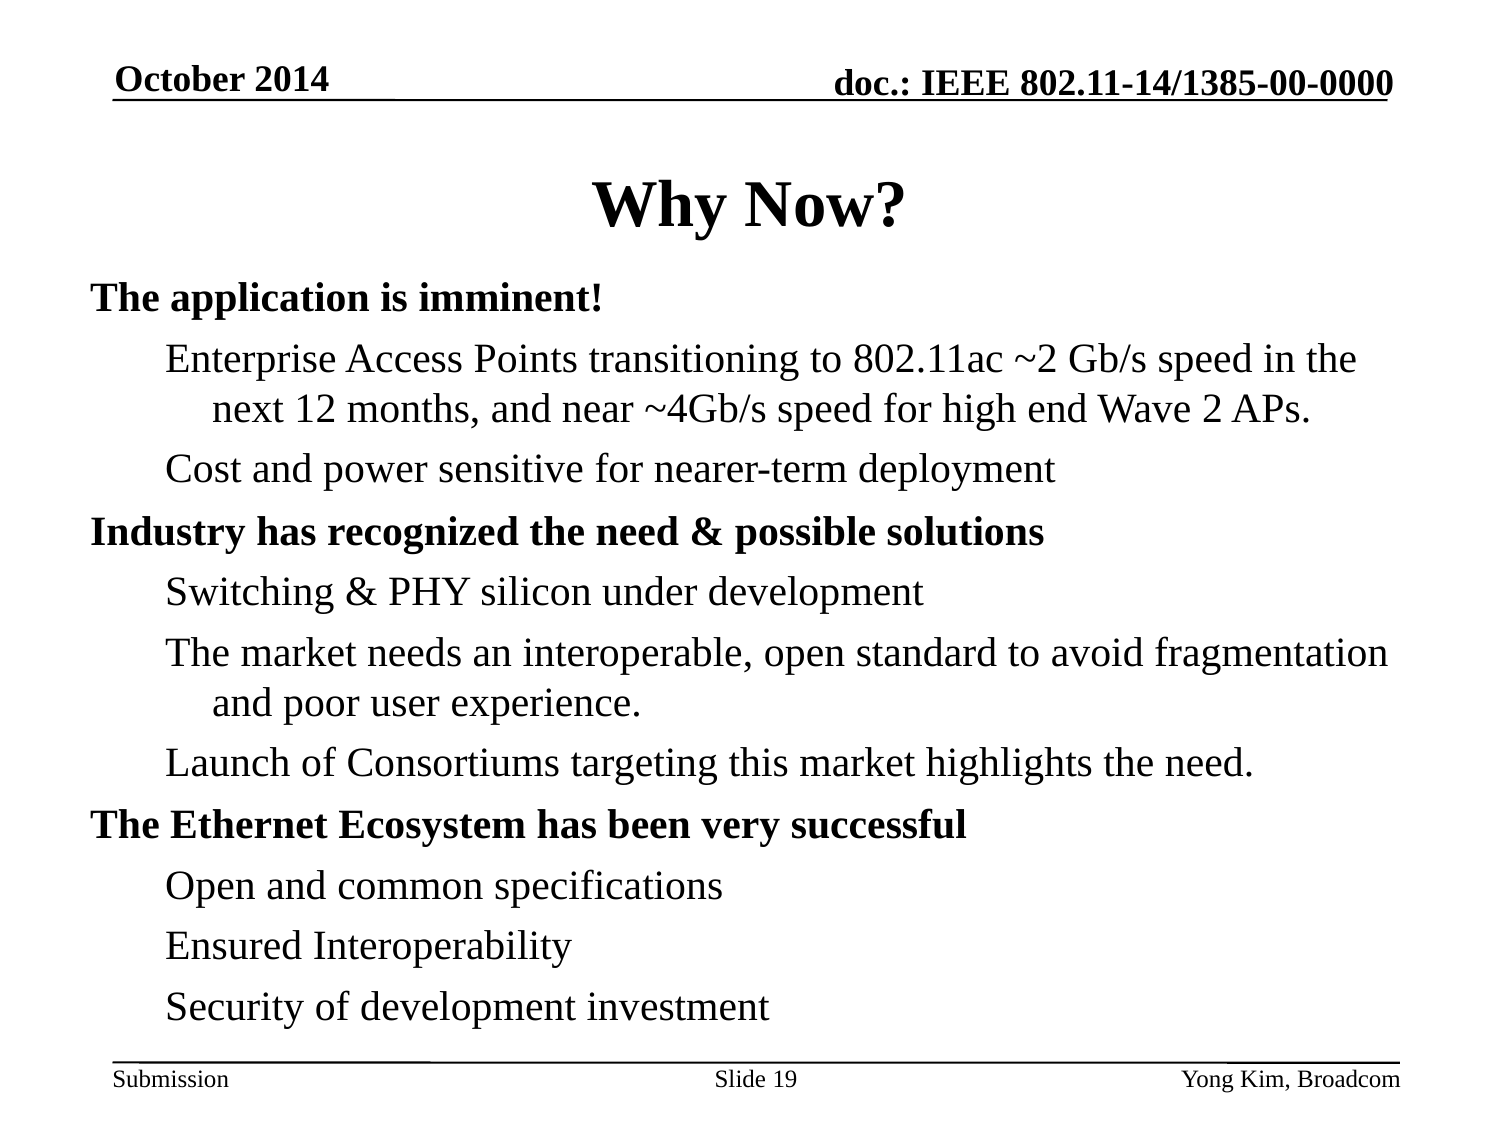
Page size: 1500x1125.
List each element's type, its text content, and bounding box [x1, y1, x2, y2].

footer Yong Kim, Broadcom [878, 1061, 1402, 1093]
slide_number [114, 54, 423, 100]
title Why Now? [112, 112, 1388, 262]
slide_number Slide 19 [712, 1061, 800, 1123]
list The application is imminent! Enterprise Access Points transitioning to 802.11ac ~2 Gb/s speed in the next 12 months, and near ~4Gb/s speed for high end Wave 2 APs. Cost and power sensitive for nearer-term deployment Industry has recognized the need & possible solutions Switching & PHY silicon under development The market needs an interoperable, open standard to avoid fragmentation and poor user experience. Launch of Consortiums targeting this market highlights the need. The Ethernet Ecosystem has been very successful Open and common specifications Ensured Interoperability Security of development investment [74, 262, 1426, 981]
